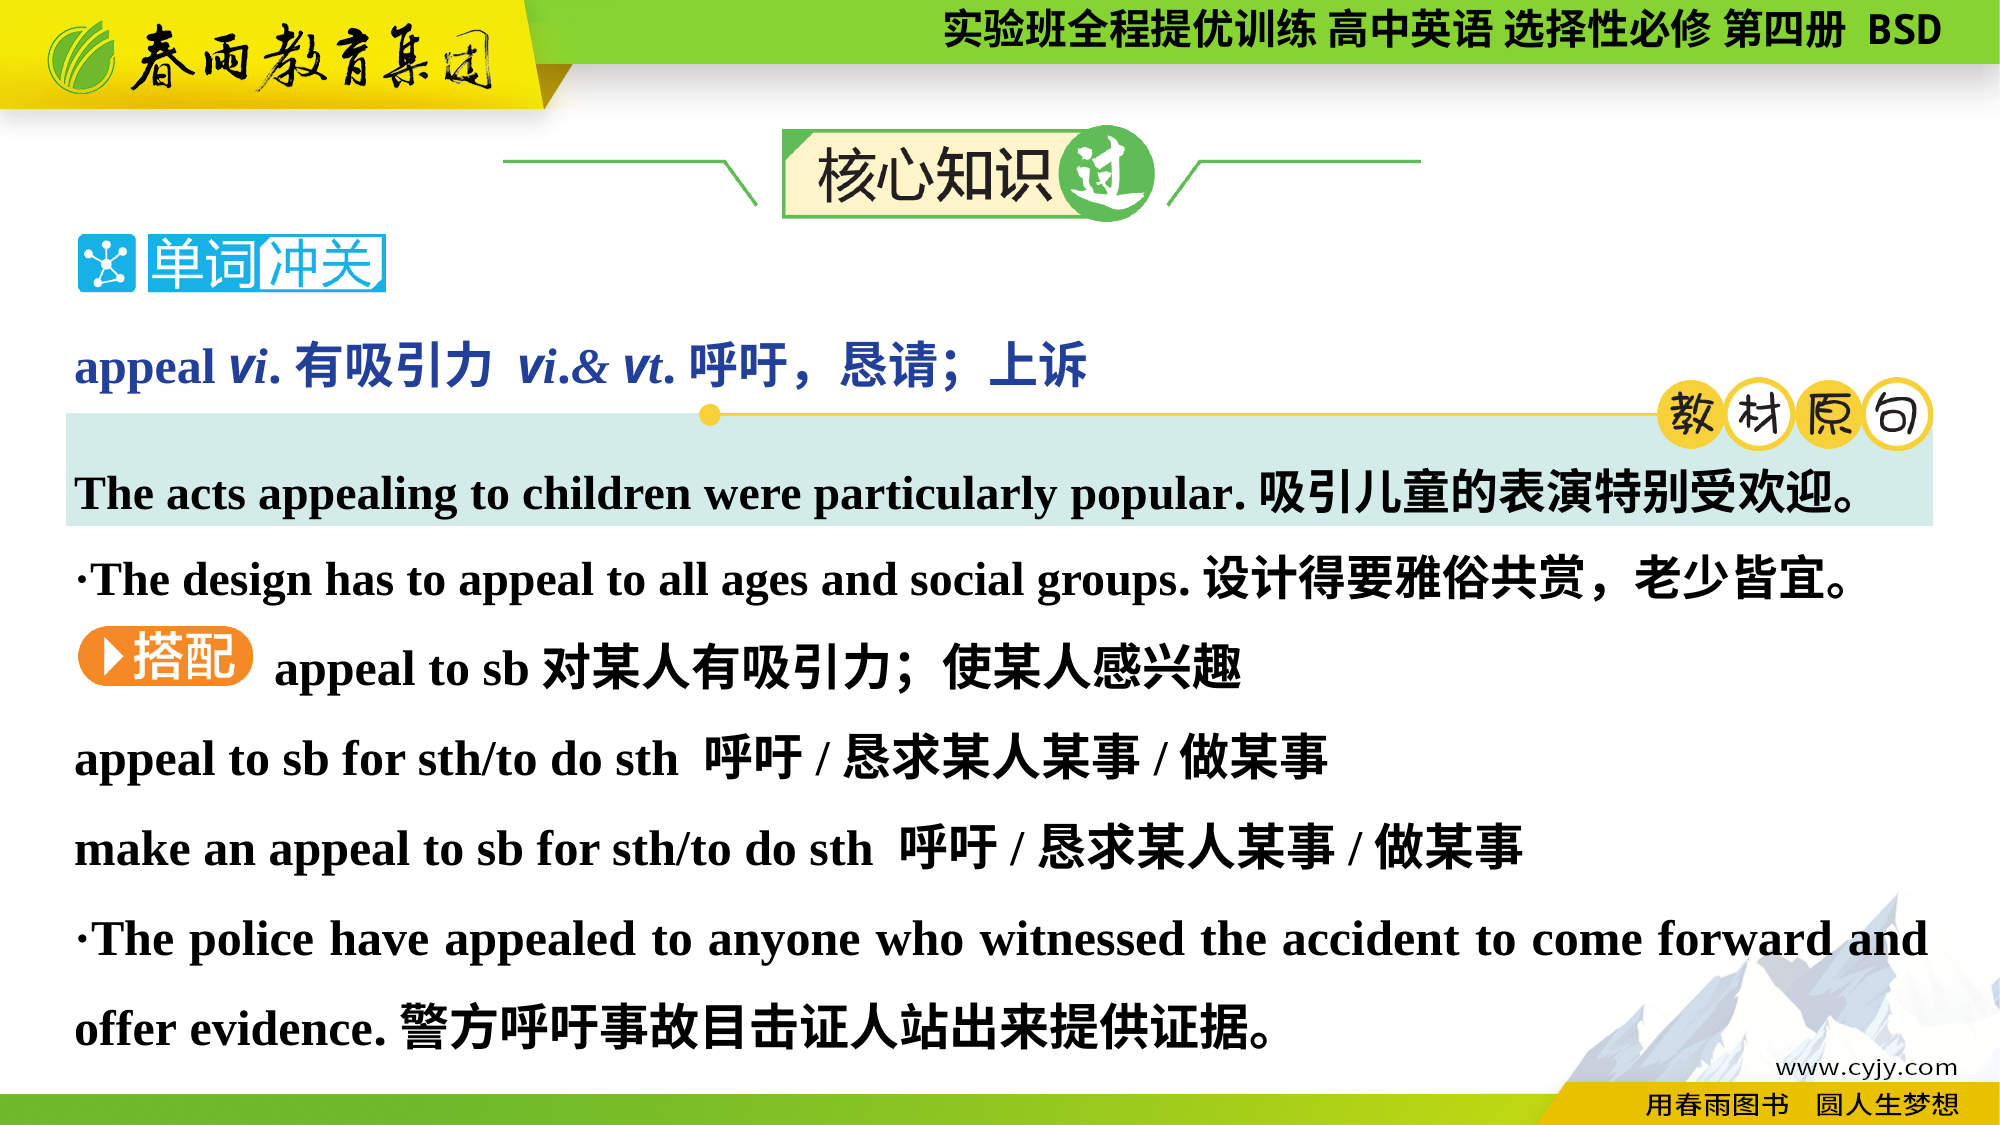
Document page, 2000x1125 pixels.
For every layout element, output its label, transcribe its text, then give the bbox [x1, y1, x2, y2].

picture [0, 0, 2000, 1125]
list appeal vi.有吸引力 vi.& vt.呼吁，恳请；上诉 The acts appealing to children were particularly popular.吸引儿童的表演特别受欢迎。 ·The design has to appeal to all ages and social groups.设计得要雅俗共赏，老少皆宜。 appeal to sb对某人有吸引力；使某人感兴趣 appeal to sb for sth/to do sth 呼吁/恳求某人某事/做某事 make an appeal to sb for sth/to do sth 呼吁/恳求某人某事/做某事 ·The police have appealed to anyone who witnessed the accident to come forward and offer evidence.警方呼吁事故目击证人站出来提供证据。 [59, 296, 1944, 1071]
